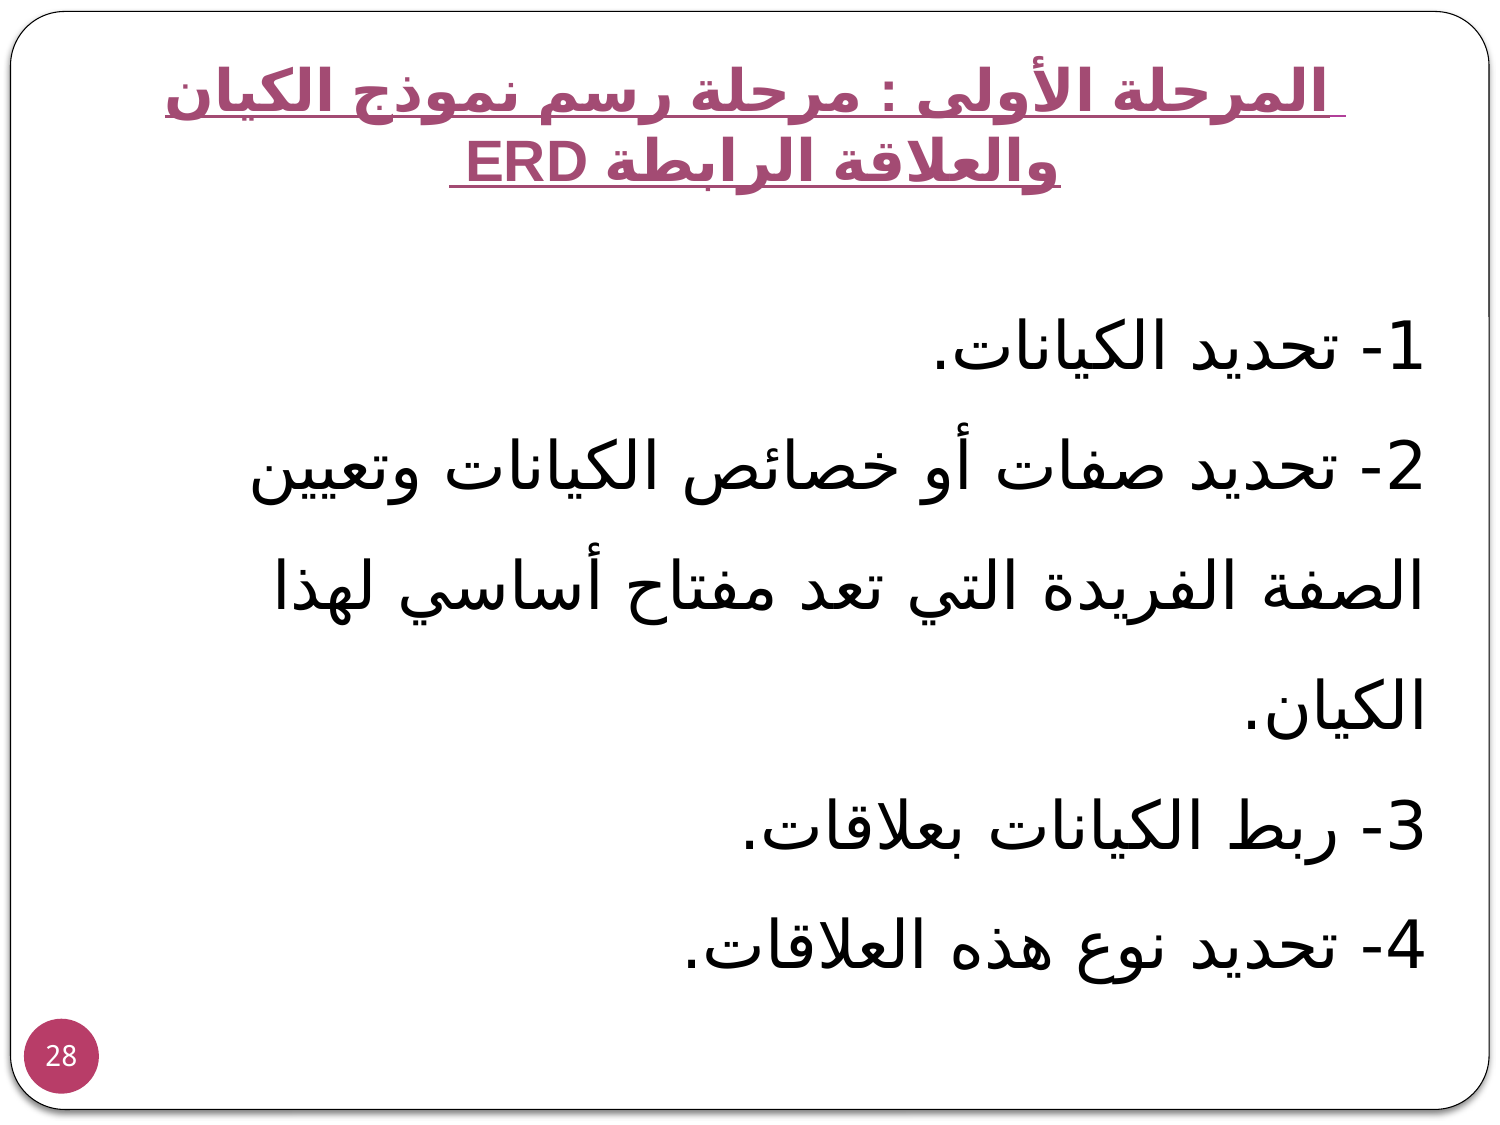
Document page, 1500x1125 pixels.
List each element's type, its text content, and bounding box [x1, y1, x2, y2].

slide_number 28 [23, 1018, 99, 1094]
title المرحلة الأولى : مرحلة رسم نموذج الكيان والعلاقة الرابطة ERD [67, 78, 1443, 209]
text_box 1- تحديد الكيانات. 2- تحديد صفات أو خصائص الكيانات وتعيين الصفة الفريدة التي تعد مفتاح أساسي لهذا الكيان. 3- ربط الكيانات بعلاقات. 4- تحديد نوع هذه العلاقات. [76, 255, 1443, 990]
